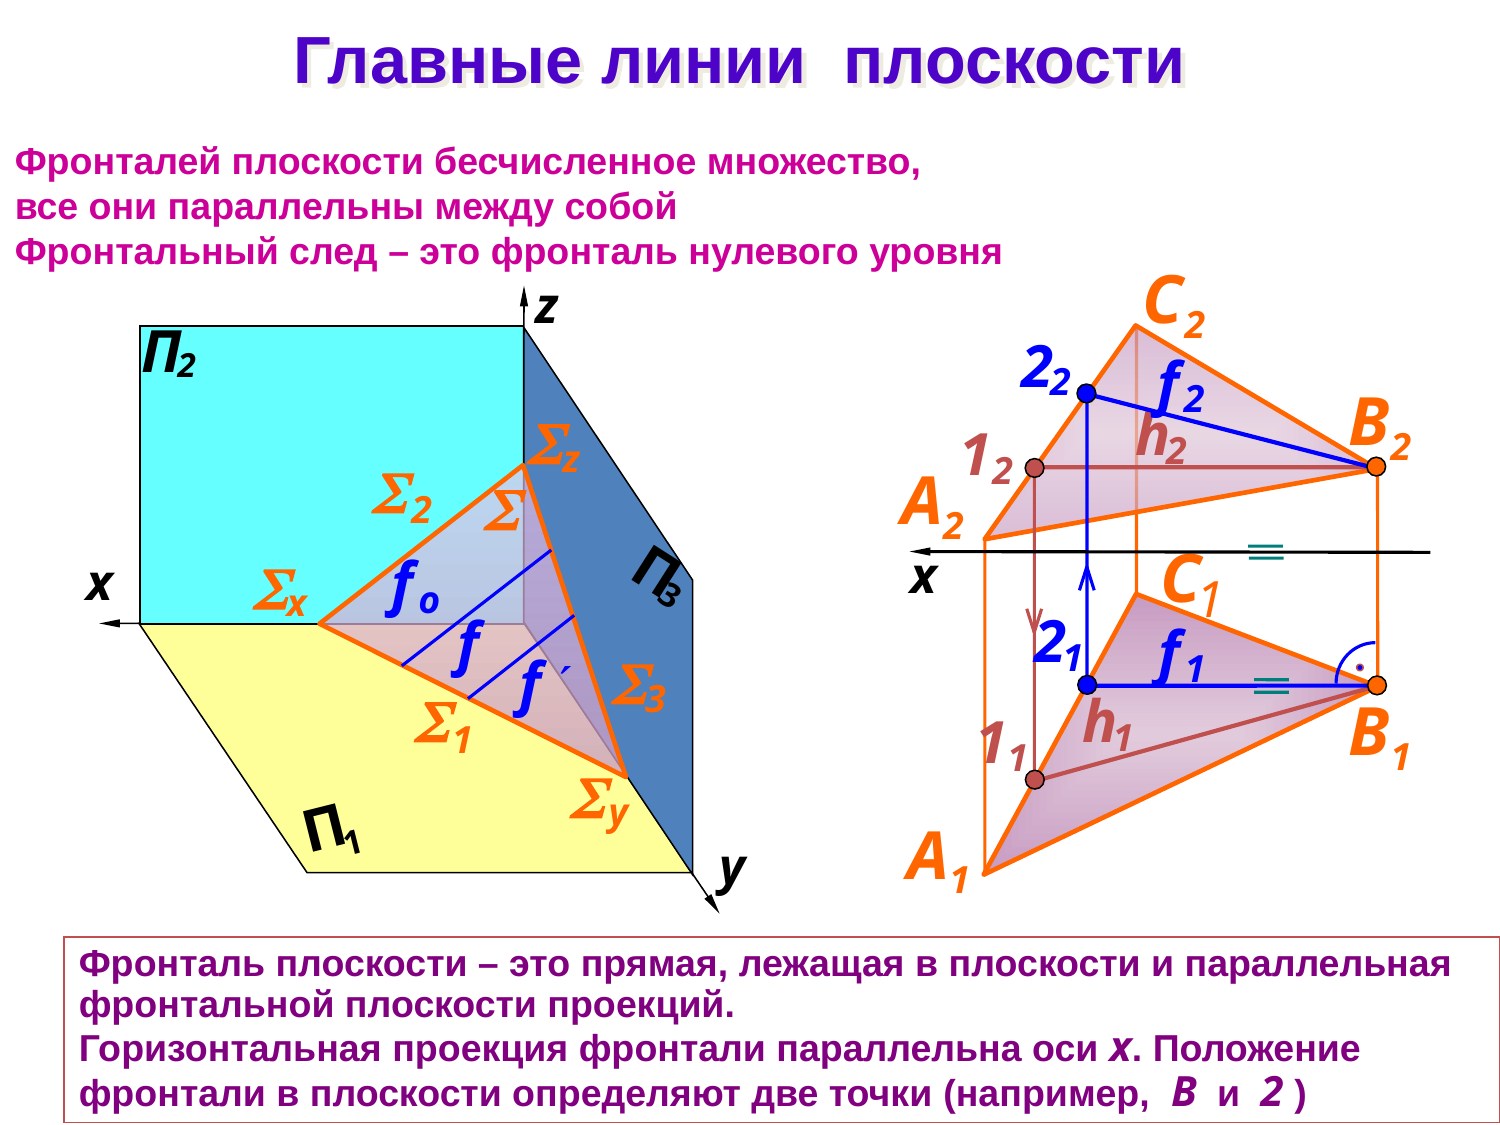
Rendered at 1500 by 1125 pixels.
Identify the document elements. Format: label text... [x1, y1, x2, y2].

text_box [1071, 707, 1143, 767]
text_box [237, 542, 340, 633]
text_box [1100, 338, 1373, 468]
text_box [356, 446, 464, 540]
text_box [71, 265, 769, 919]
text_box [1145, 528, 1232, 595]
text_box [892, 804, 985, 910]
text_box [1370, 371, 1426, 476]
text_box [965, 696, 1037, 788]
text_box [1247, 545, 1289, 693]
text_box [1040, 771, 1045, 788]
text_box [398, 732, 505, 769]
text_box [1020, 596, 1244, 698]
text_box Фронталей плоскости бесчисленное множество, все они параллельны между собой Фронтальный след – это фронталь нулевого уровня [0, 129, 1054, 280]
text_box x [895, 563, 952, 612]
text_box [511, 396, 615, 489]
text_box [376, 538, 581, 724]
text_box Главные линии плоскости [64, 0, 1415, 114]
text_box [985, 514, 1002, 540]
text_box Фронталь плоскости – это прямая, лежащая в плоскости и параллельная фронтальной плоскости проекций. Горизонтальная проекция фронтали параллельна оси x. Положение фронтали в плоскости определяют две точки (например, В и 2 ) [64, 936, 1500, 1123]
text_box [950, 409, 1002, 500]
text_box [1100, 476, 1328, 519]
text_box [989, 707, 1328, 873]
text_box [1333, 680, 1426, 786]
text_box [554, 751, 662, 841]
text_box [596, 637, 698, 729]
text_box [1124, 476, 1196, 480]
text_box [886, 450, 979, 556]
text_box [1127, 249, 1220, 336]
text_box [1292, 596, 1376, 698]
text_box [1008, 320, 1095, 686]
